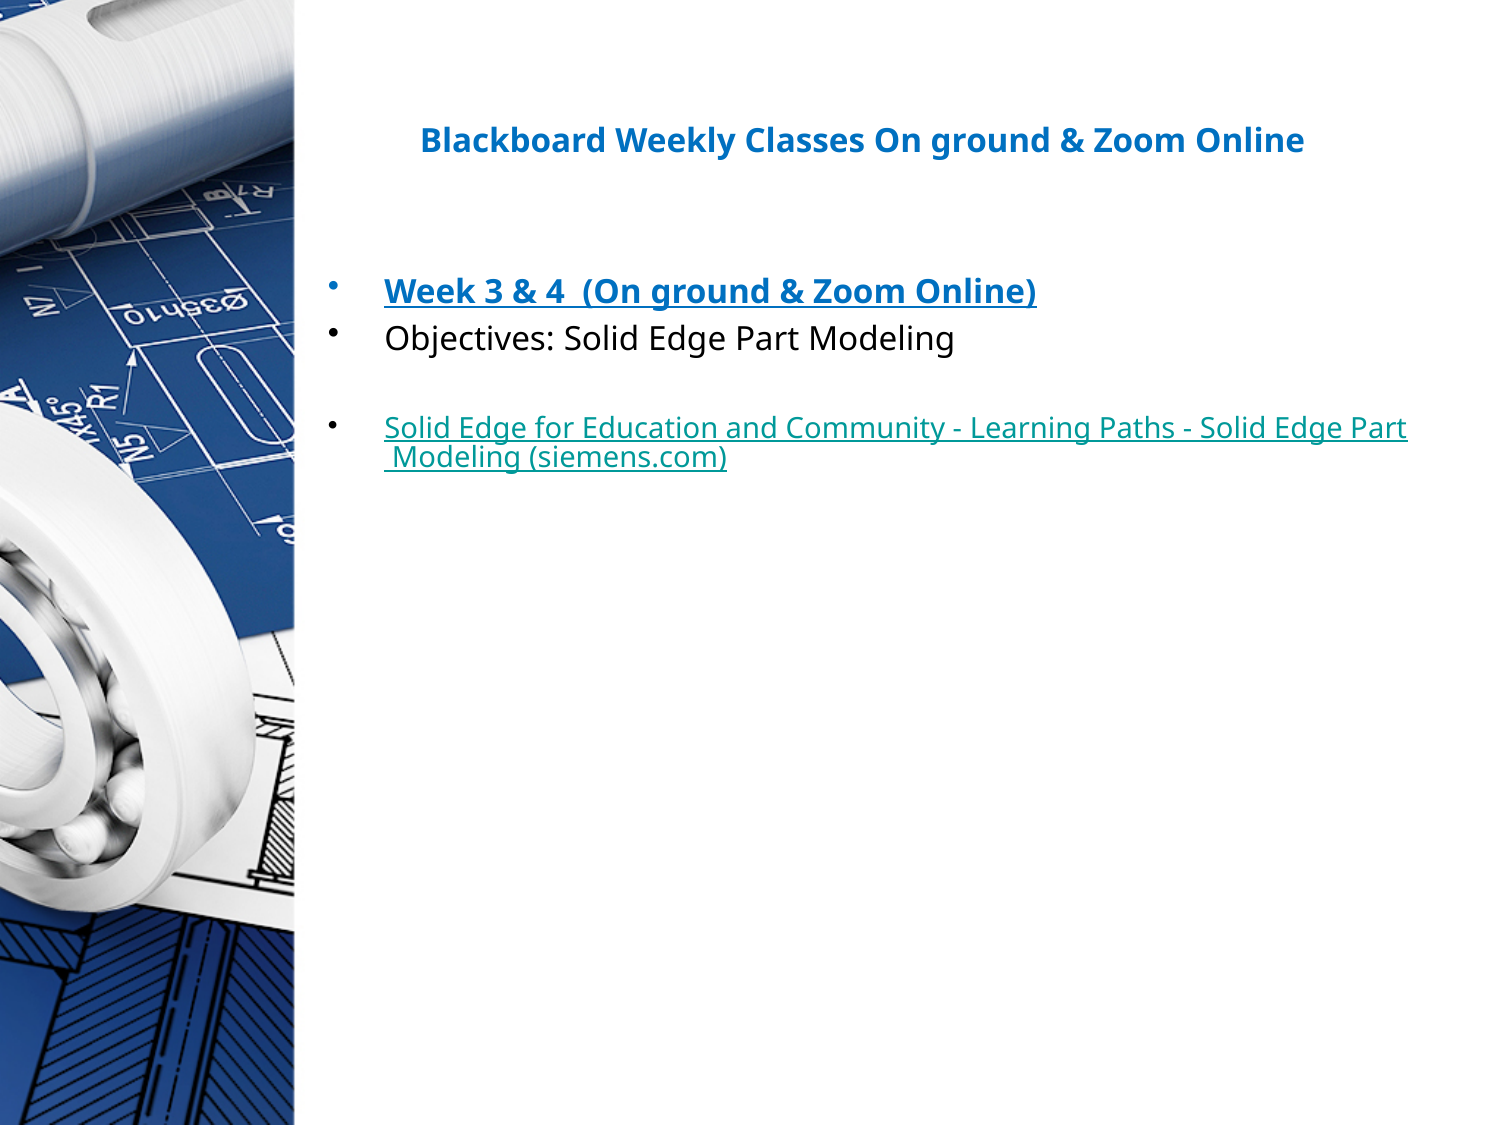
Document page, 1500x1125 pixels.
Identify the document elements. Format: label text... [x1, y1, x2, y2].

picture [0, 0, 1500, 1125]
list Week 3 & 4 (On ground & Zoom Online) Objectives: Solid Edge Part Modeling Solid Edge for Education and Community - Learning Paths - Solid Edge Part Modeling (siemens.com) [312, 262, 1425, 1005]
title Blackboard Weekly Classes On ground & Zoom Online [312, 45, 1414, 233]
